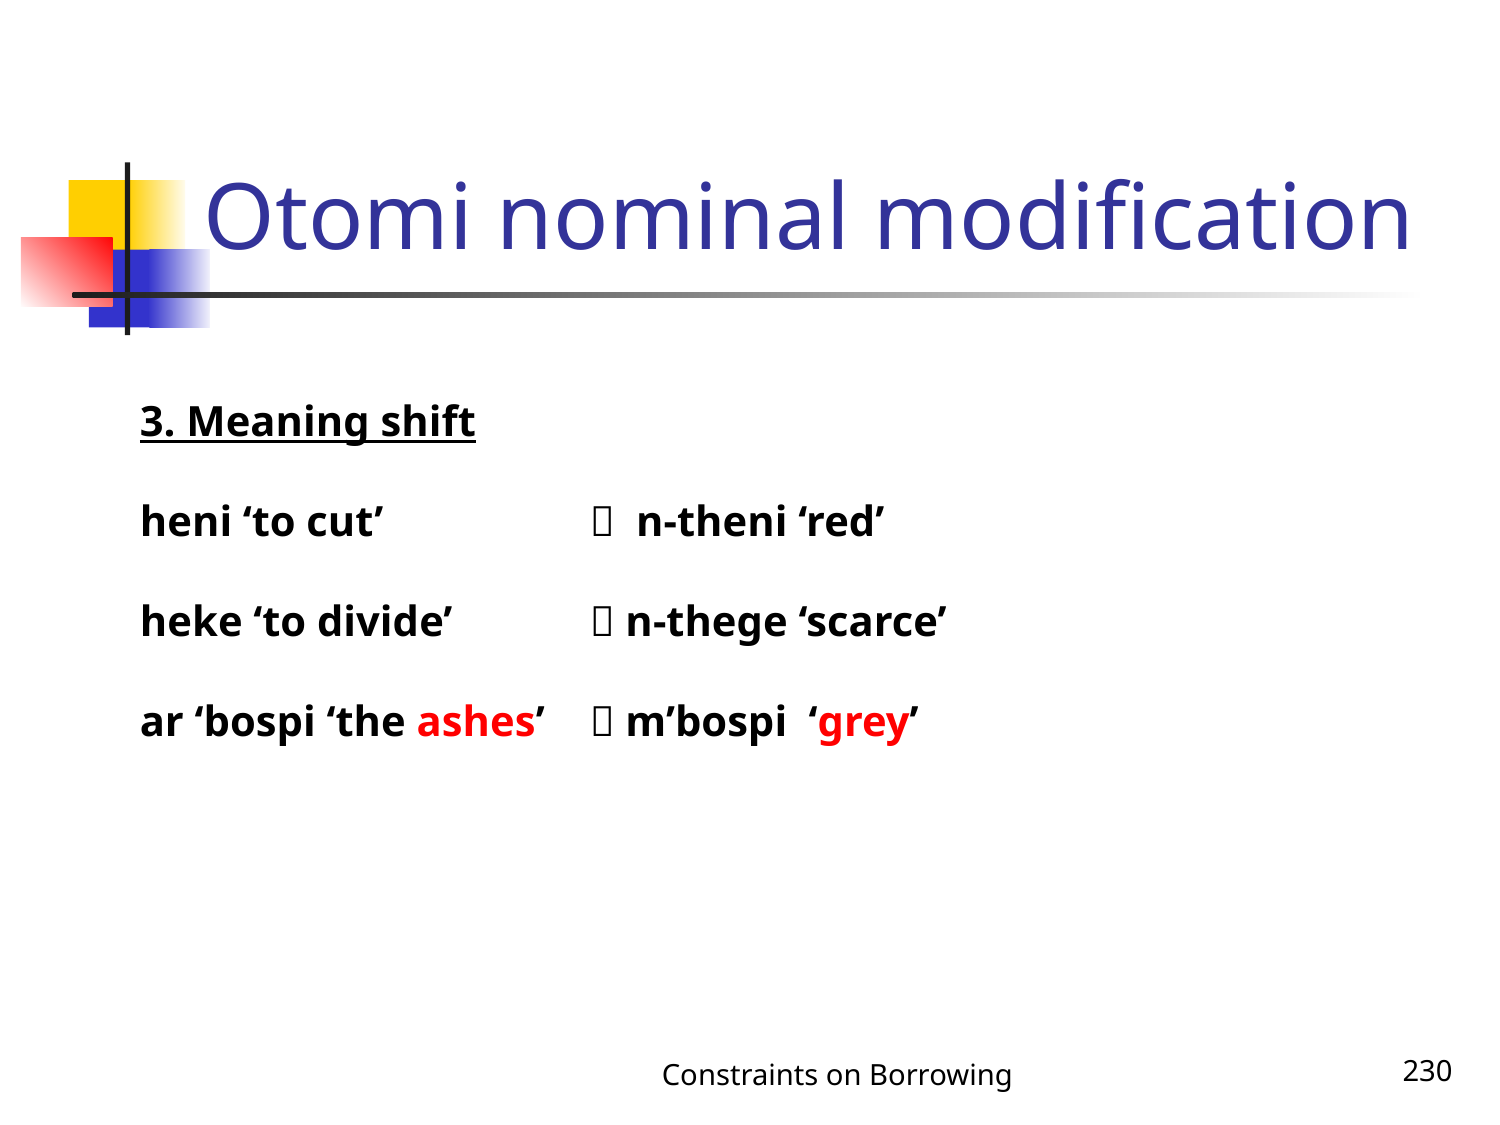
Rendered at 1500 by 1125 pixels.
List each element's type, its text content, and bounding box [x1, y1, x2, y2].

slide_number 230 [1154, 1023, 1468, 1100]
text_box 3. Meaning shift heni ‘to cut’  n-theni ‘red’ heke ‘to divide’  n-thege ‘scarce’ ar ‘bospi ‘the ashes’  m’bospi ‘grey’ [124, 387, 1413, 813]
footer Constraints on Borrowing [599, 1023, 1076, 1100]
title Otomi nominal modification [188, 34, 1468, 276]
